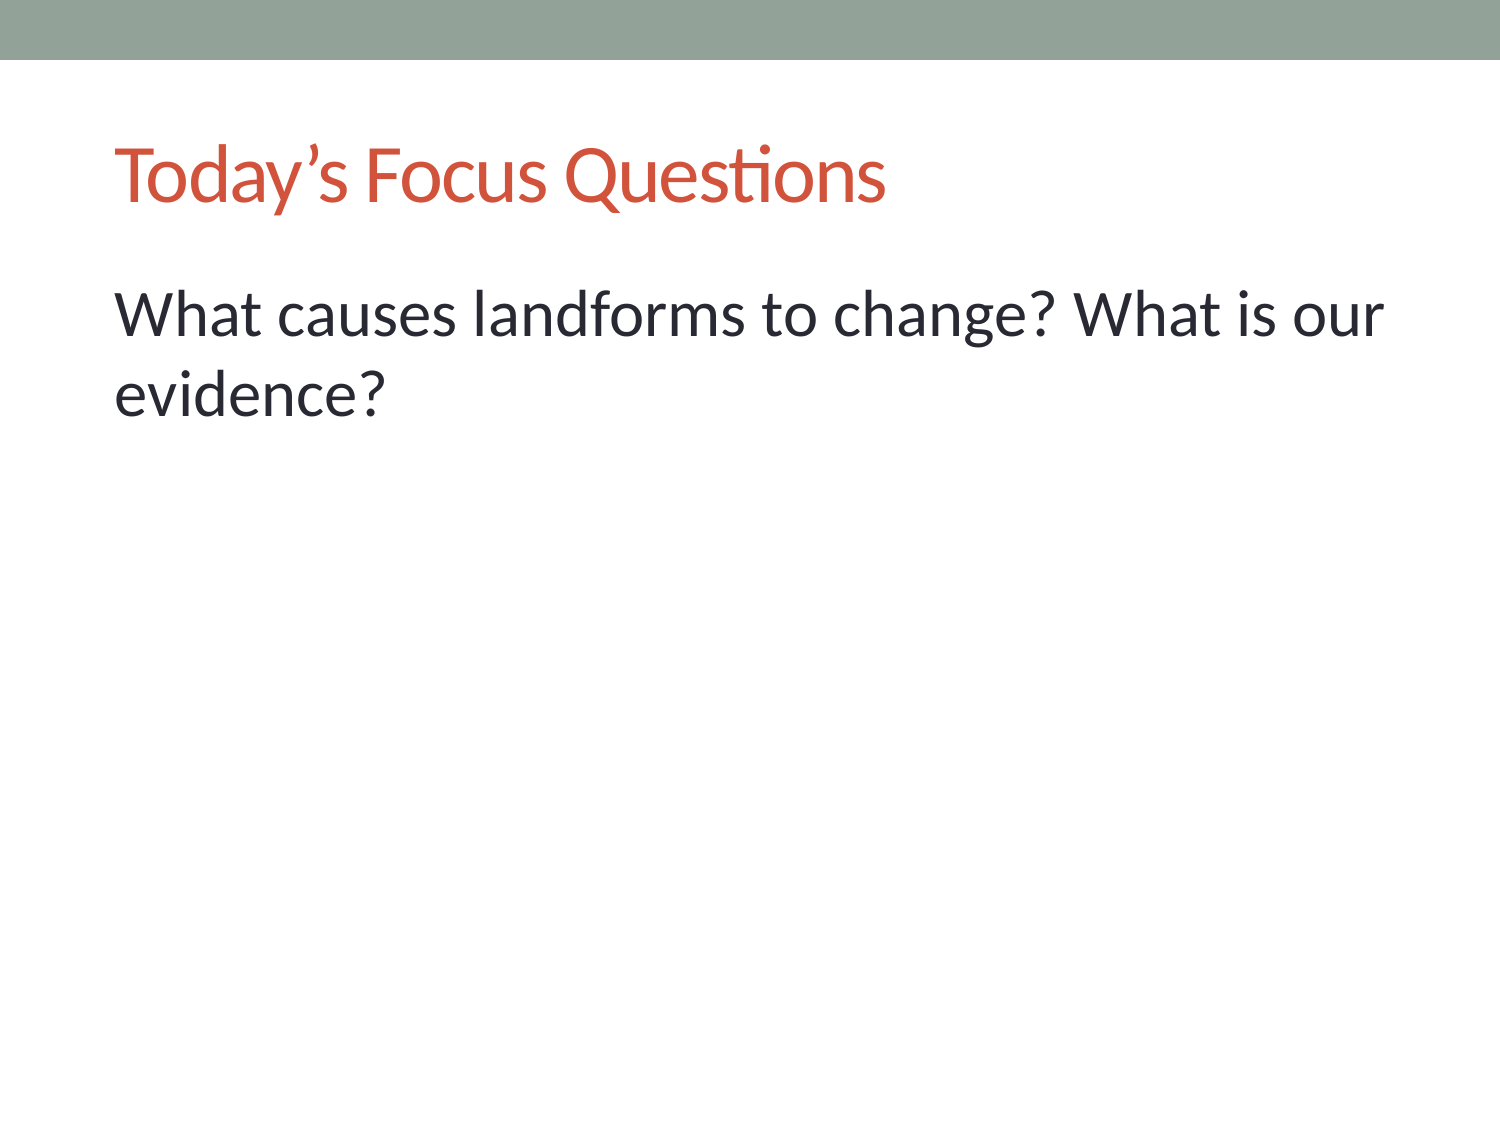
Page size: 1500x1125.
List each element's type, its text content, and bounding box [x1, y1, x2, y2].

title Today’s Focus Questions [99, 87, 1425, 250]
list What causes landforms to change? What is our evidence? [99, 262, 1425, 1025]
